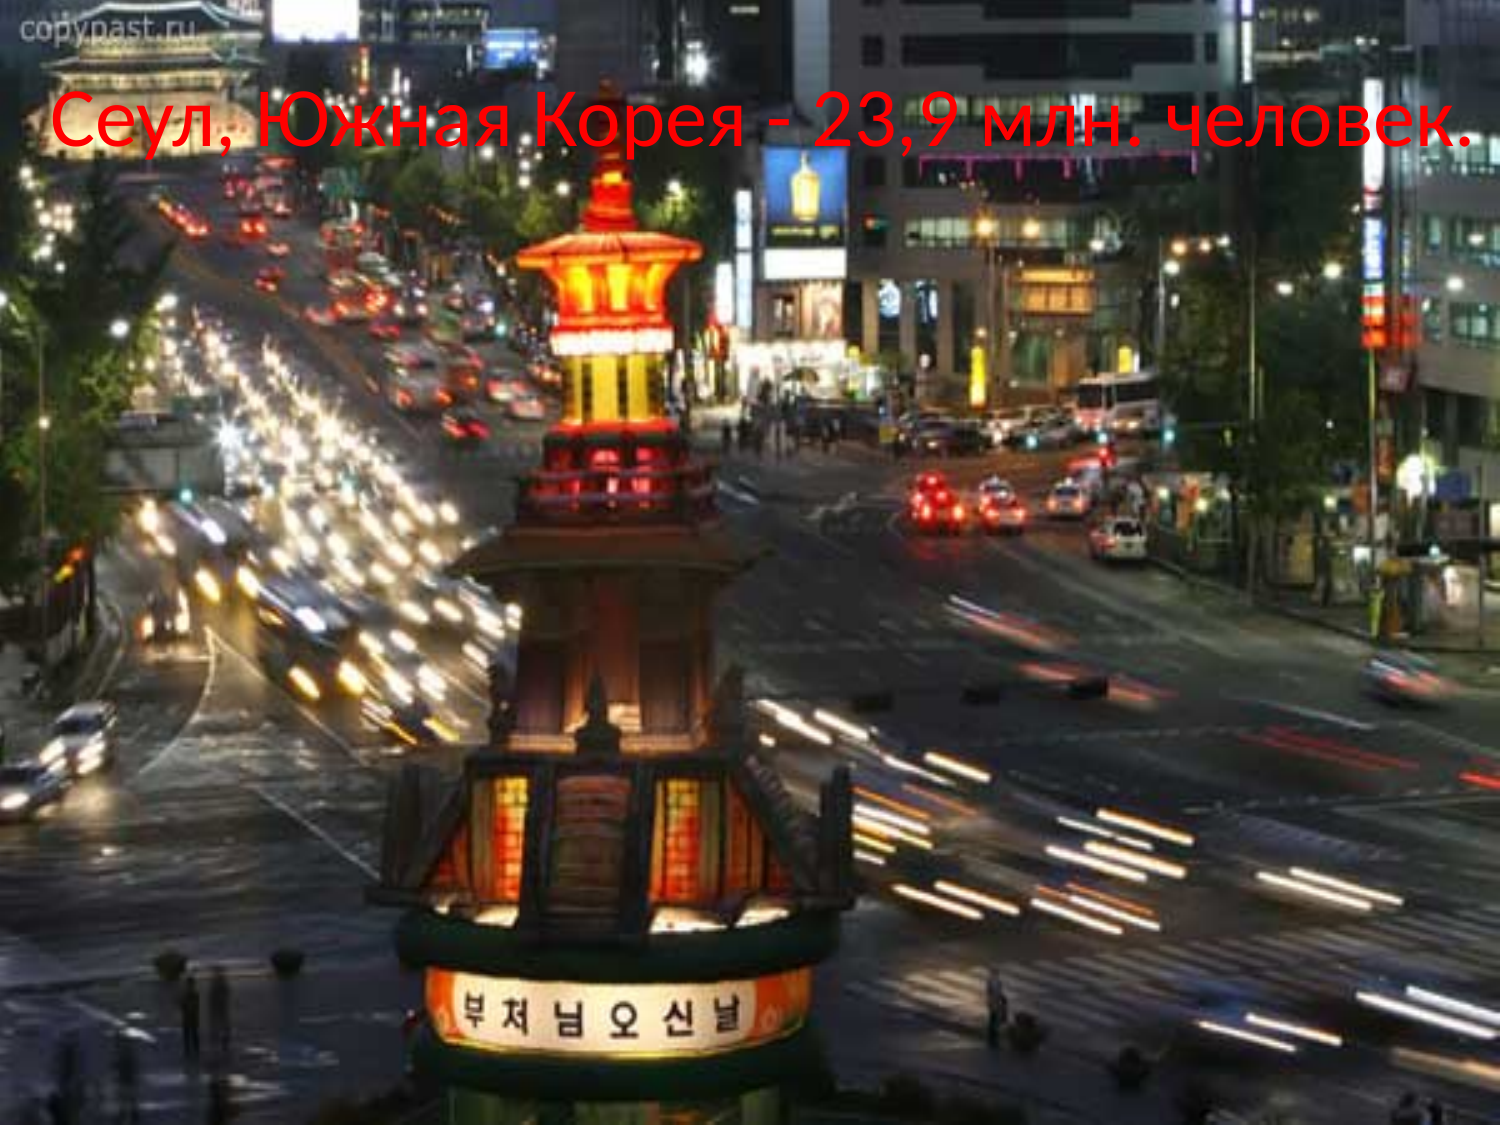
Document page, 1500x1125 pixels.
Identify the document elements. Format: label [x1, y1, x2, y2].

list [0, 0, 1500, 1125]
